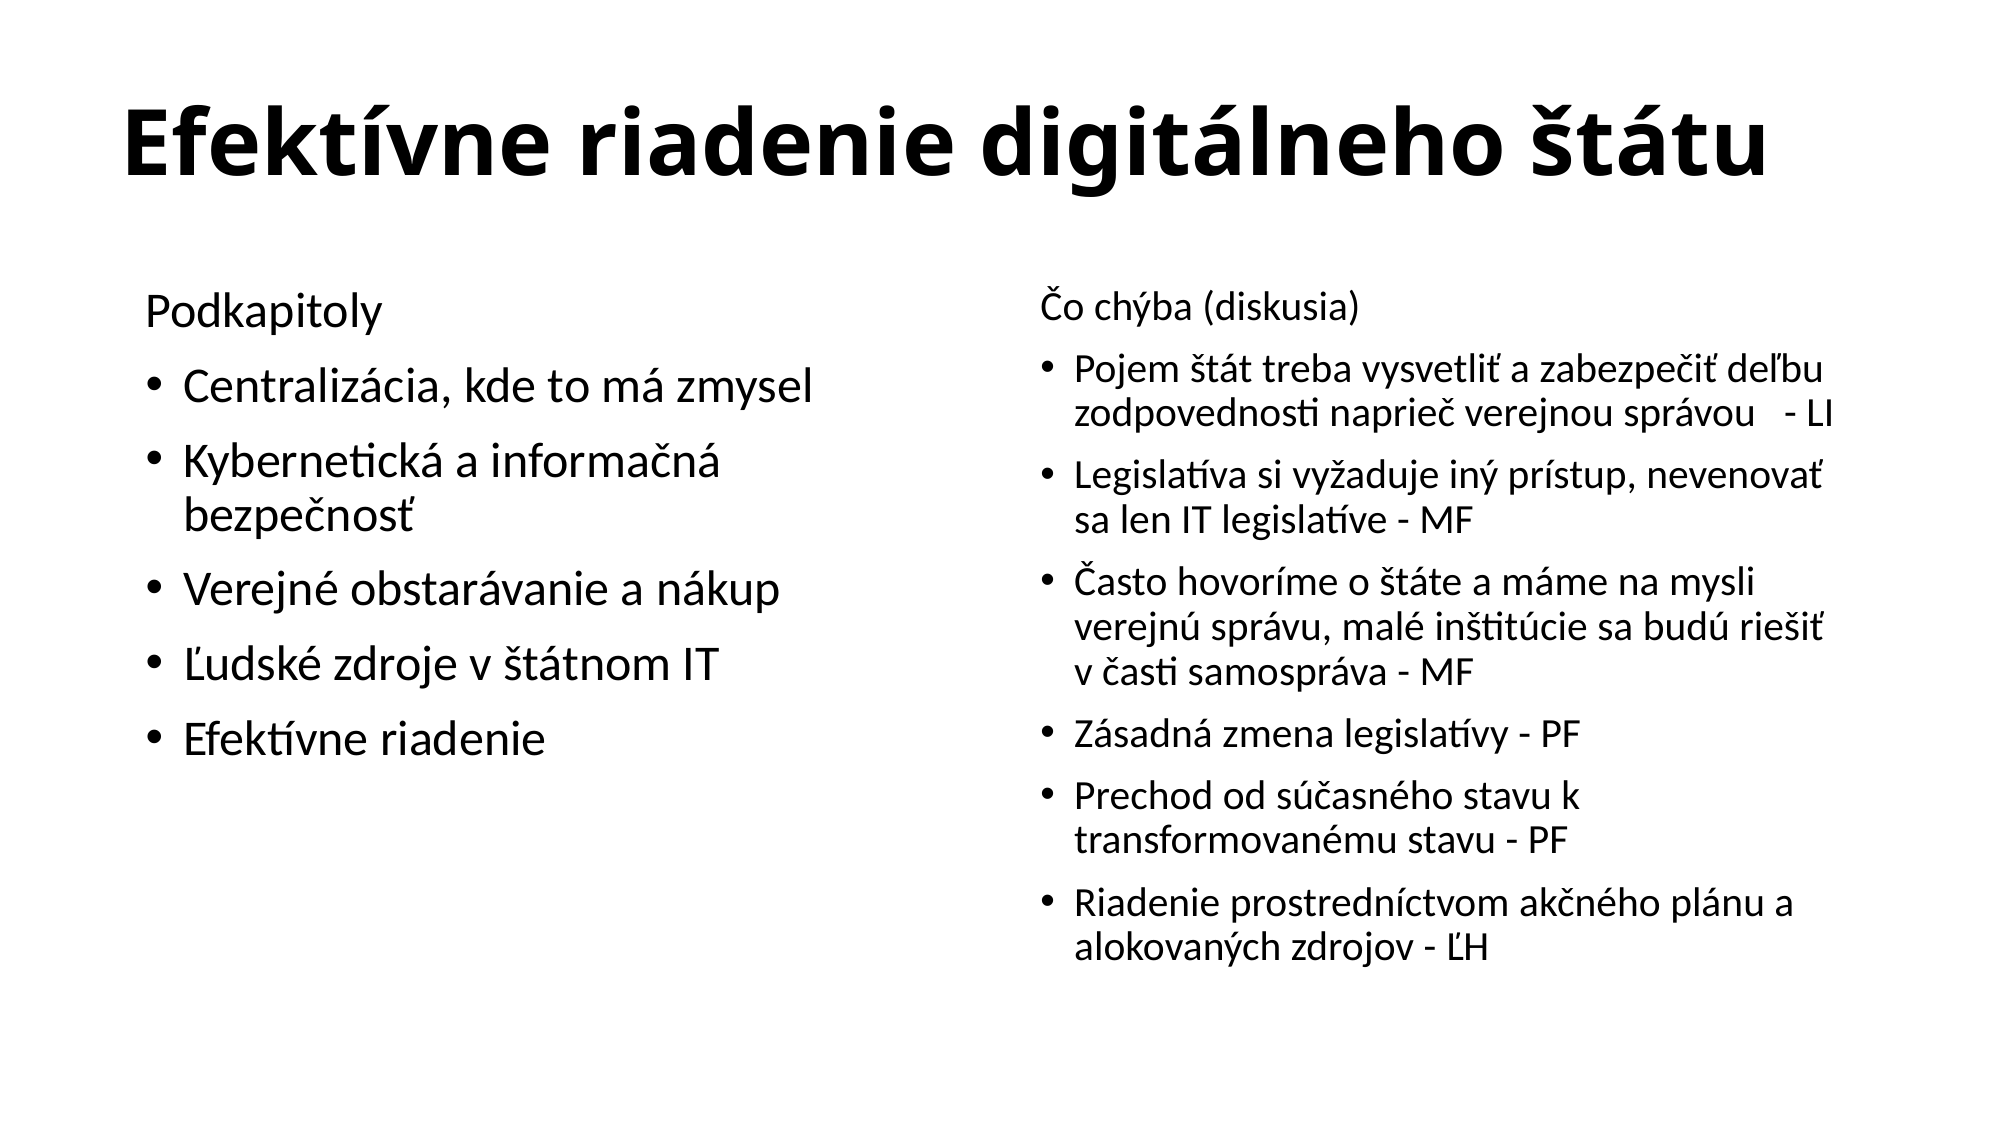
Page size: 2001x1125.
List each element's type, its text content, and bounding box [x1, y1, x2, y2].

text_box Podkapitoly Centralizácia, kde to má zmysel Kybernetická a informačná bezpečnosť Verejné obstarávanie a nákup Ľudské zdroje v štátnom IT Efektívne riadenie [130, 276, 960, 998]
title Efektívne riadenie digitálneho štátu [105, 52, 1895, 240]
list Čo chýba (diskusia) Pojem štát treba vysvetliť a zabezpečiť deľbu zodpovednosti naprieč verejnou správou - LI Legislatíva si vyžaduje iný prístup, nevenovať sa len IT legislatíve - MF Často hovoríme o štáte a máme na mysli verejnú správu, malé inštitúcie sa budú riešiť v časti samospráva - MF Zásadná zmena legislatívy - PF Prechod od súčasného stavu k transformovanému stavu - PF Riadenie prostredníctvom akčného plánu a alokovaných zdrojov - ĽH [1025, 276, 1855, 998]
